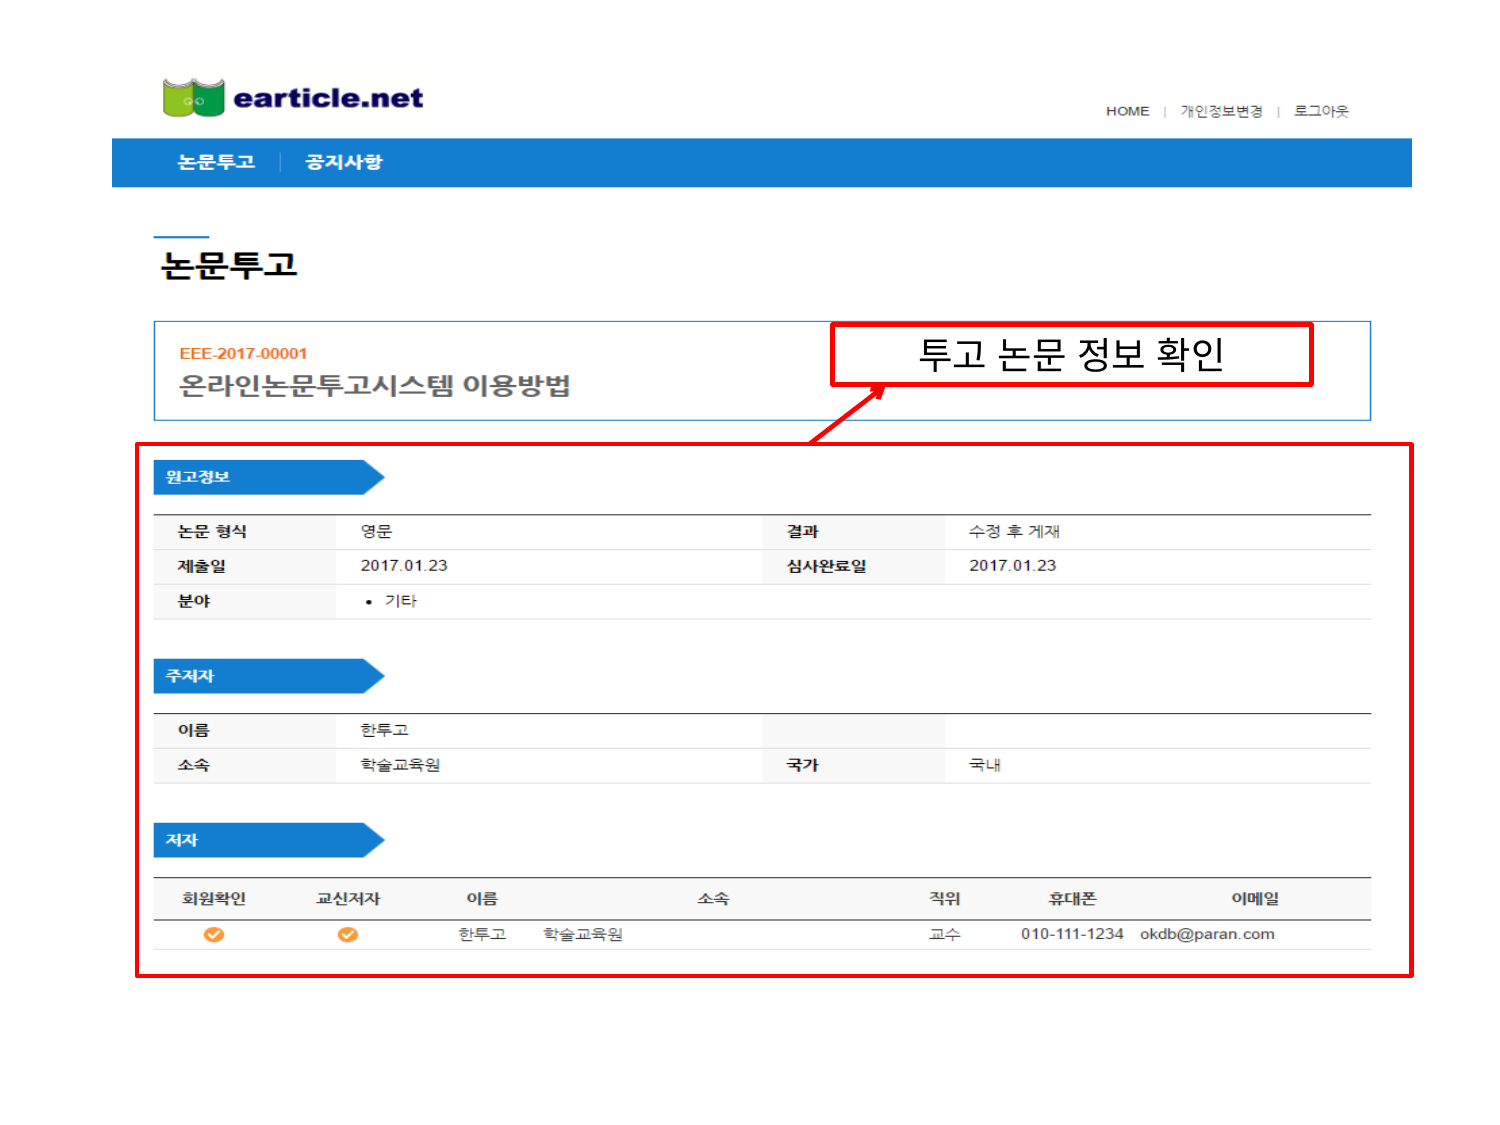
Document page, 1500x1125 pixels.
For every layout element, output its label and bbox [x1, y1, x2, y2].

picture [111, 58, 1412, 977]
text_box [808, 385, 886, 445]
